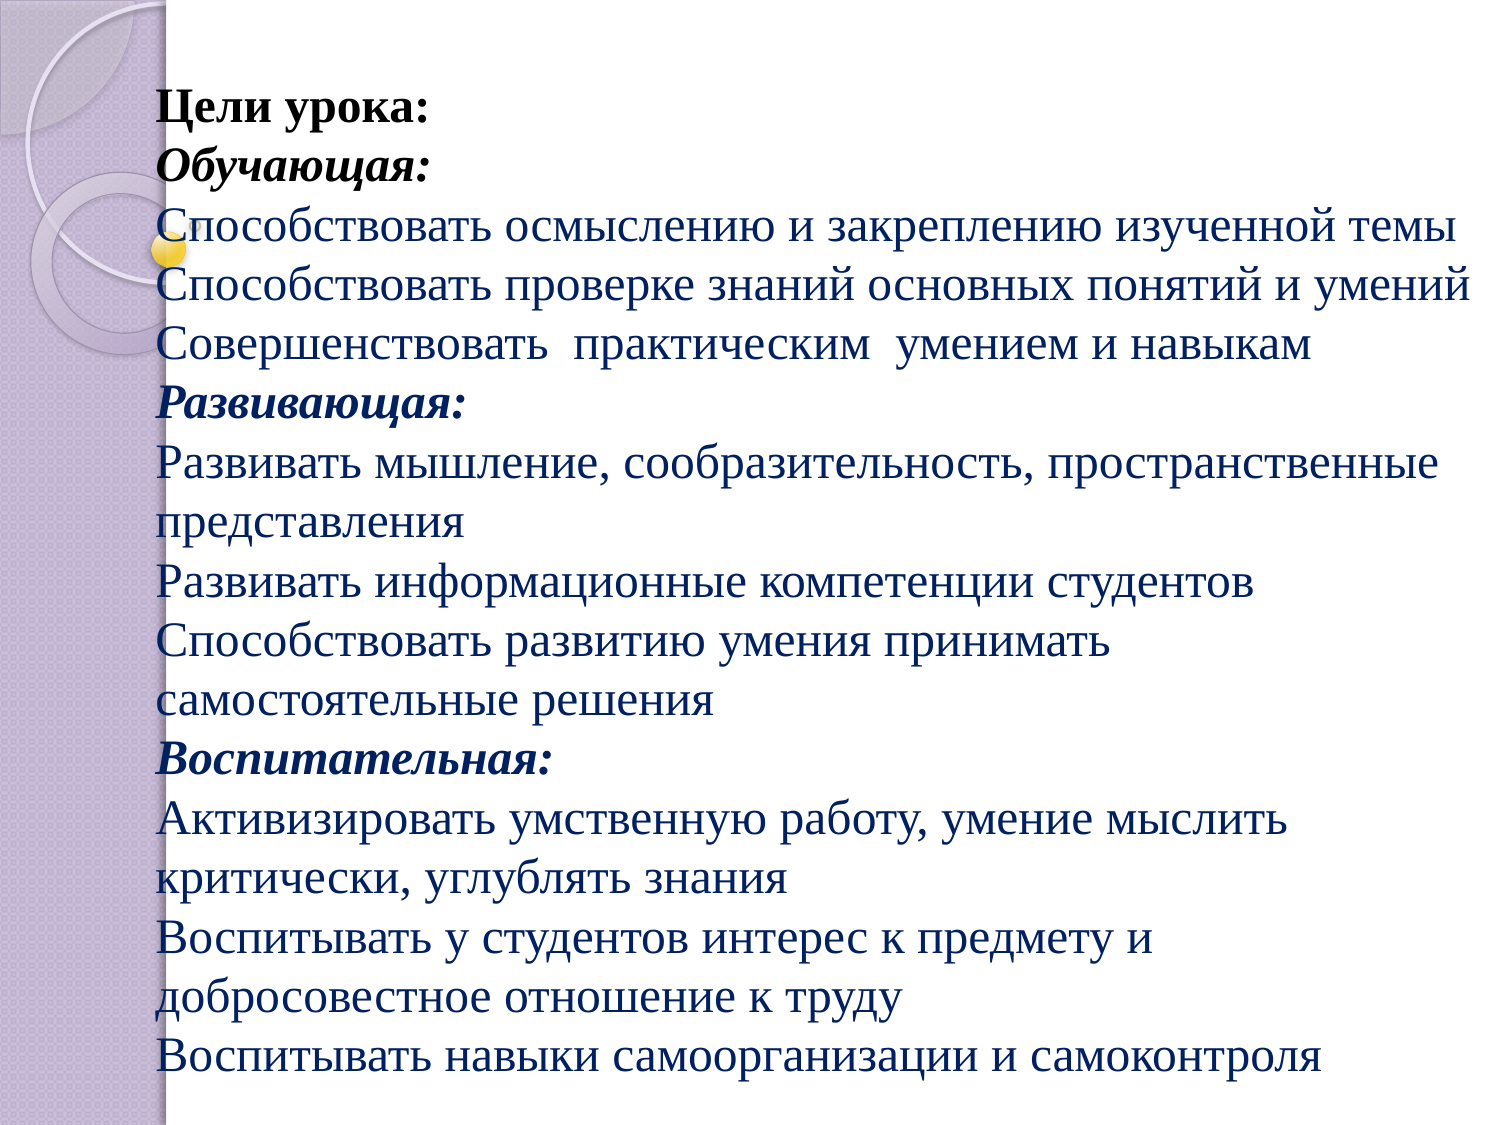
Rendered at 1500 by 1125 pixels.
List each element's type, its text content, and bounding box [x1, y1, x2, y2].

title Цели урока: Обучающая: Способствовать осмыслению и закреплению изученной темы Способствовать проверке знаний основных понятий и умений Совершенствовать практическим умением и навыкам Развивающая: Развивать мышление, сообразительность, пространственные представления Развивать информационные компетенции студентов Способствовать развитию умения принимать самостоятельные решения Воспитательная: Активизировать умственную работу, умение мыслить критически, углублять знания Воспитывать у студентов интерес к предмету и добросовестное отношение к труду Воспитывать навыки самоорганизации и самоконтроля [140, 59, 1500, 1125]
